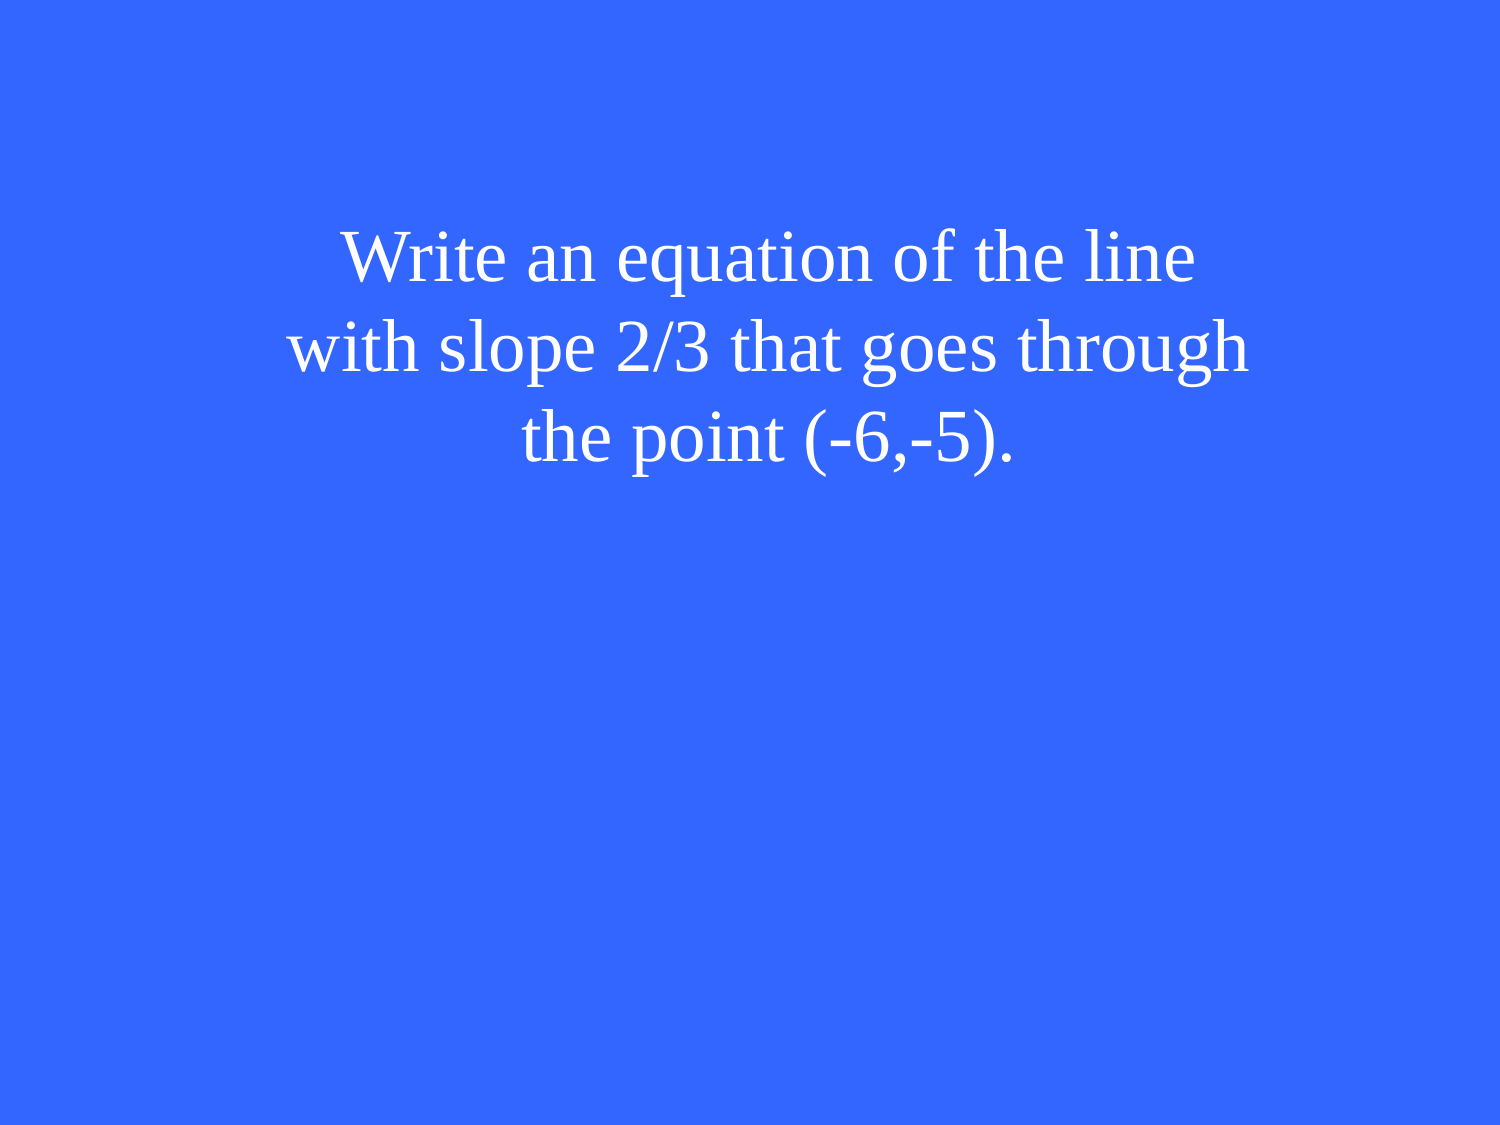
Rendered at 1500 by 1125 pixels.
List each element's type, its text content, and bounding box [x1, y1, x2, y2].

text_box Write an equation of the line with slope 2/3 that goes through the point (-6,-5). [256, 199, 1282, 484]
